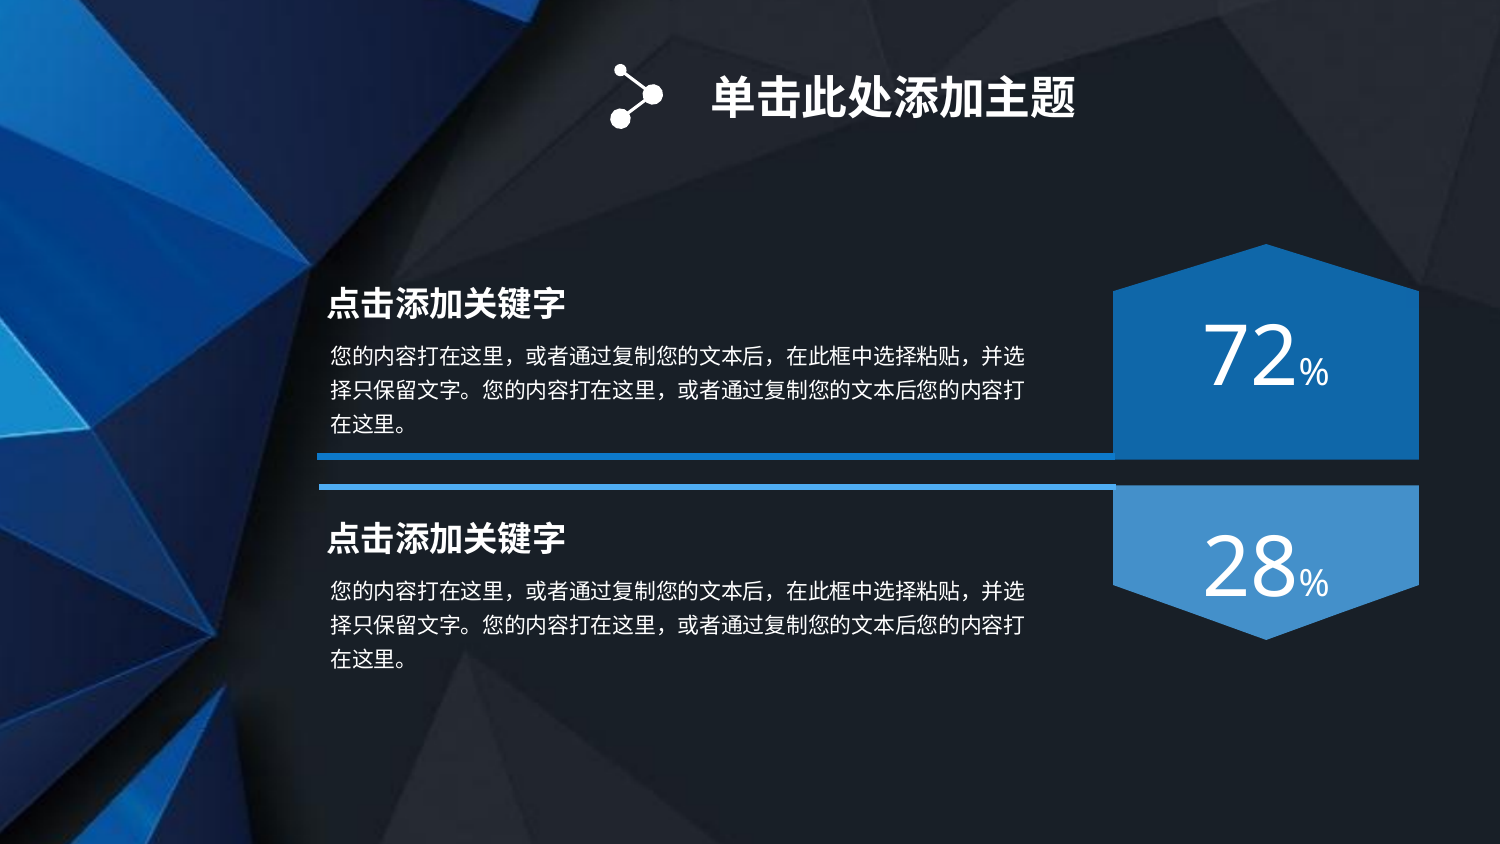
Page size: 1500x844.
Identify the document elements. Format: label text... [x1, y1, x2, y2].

text_box 点击添加关键字 [315, 511, 659, 562]
text_box 单击此处添加主题 [699, 63, 1088, 130]
text_box 72% [1113, 244, 1419, 460]
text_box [620, 70, 653, 119]
text_box 您的内容打在这里，或者通过复制您的文本后，在此框中选择粘贴，并选择只保留文字。您的内容打在这里，或者通过复制您的文本后您的内容打在这里。 [315, 562, 1051, 680]
picture [0, 0, 1500, 844]
text_box 点击添加关键字 [315, 276, 659, 327]
text_box 您的内容打在这里，或者通过复制您的文本后，在此框中选择粘贴，并选择只保留文字。您的内容打在这里，或者通过复制您的文本后您的内容打在这里。 [315, 327, 1051, 444]
text_box 28% [1113, 485, 1419, 640]
